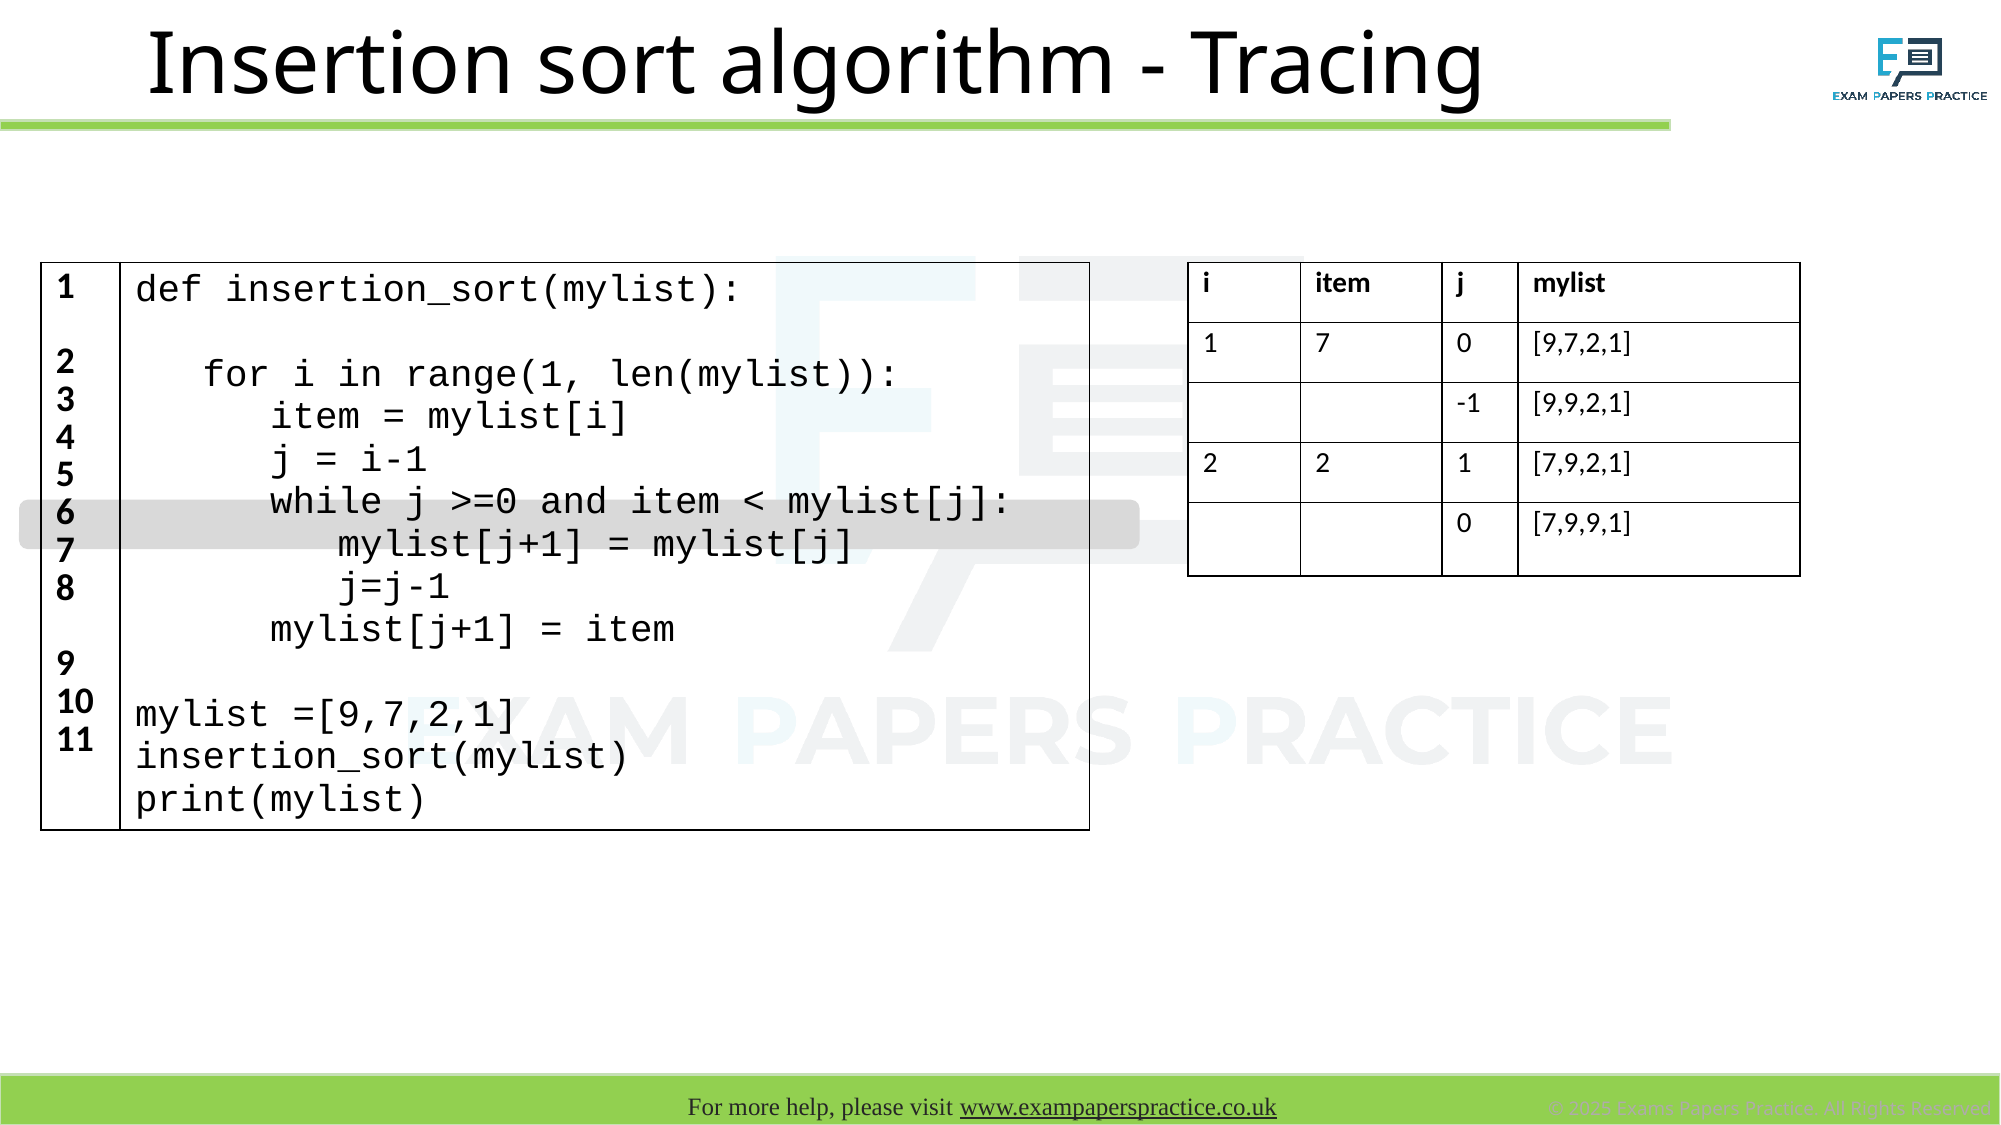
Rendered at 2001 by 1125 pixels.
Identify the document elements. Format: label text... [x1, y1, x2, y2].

text_box [18, 499, 40, 550]
table_header i [1189, 263, 1300, 322]
table_header def insertion_sort(mylist): for i in range(1, len(mylist)): item = mylist[i] j = i-1 while j >=0 and item < mylist[j]: mylist[j+1] = mylist[j] j=j-1 mylist[j+1] = item mylist =[9,7,2,1] insertion_sort(mylist) print(mylist) [121, 263, 1089, 829]
table_cell [9,9,2,1] [1519, 383, 1799, 442]
table_header mylist [1519, 263, 1799, 322]
title Insertion sort algorithm - Tracing [132, 11, 1858, 121]
table_header j [1443, 263, 1517, 322]
table_header item [1301, 263, 1441, 322]
table_cell 2 [1189, 443, 1300, 502]
table_cell 1 [1443, 443, 1517, 502]
table_cell 0 [1443, 503, 1517, 575]
table_header 1 2 3 4 5 6 7 8 9 10 11 [42, 263, 119, 829]
table_cell 0 [1443, 323, 1517, 382]
table_cell 7 [1301, 323, 1441, 382]
table_cell [1301, 383, 1441, 442]
table_cell [9,7,2,1] [1519, 323, 1799, 382]
table_cell [7,9,2,1] [1519, 443, 1799, 502]
table_cell [1189, 503, 1300, 575]
table_cell 2 [1301, 443, 1441, 502]
text_box [1090, 499, 1140, 550]
table_cell [1301, 503, 1441, 575]
table_cell [1189, 383, 1300, 442]
table_cell 1 [1189, 323, 1300, 382]
table_cell -1 [1443, 383, 1517, 442]
table_cell [7,9,9,1] [1519, 503, 1799, 575]
